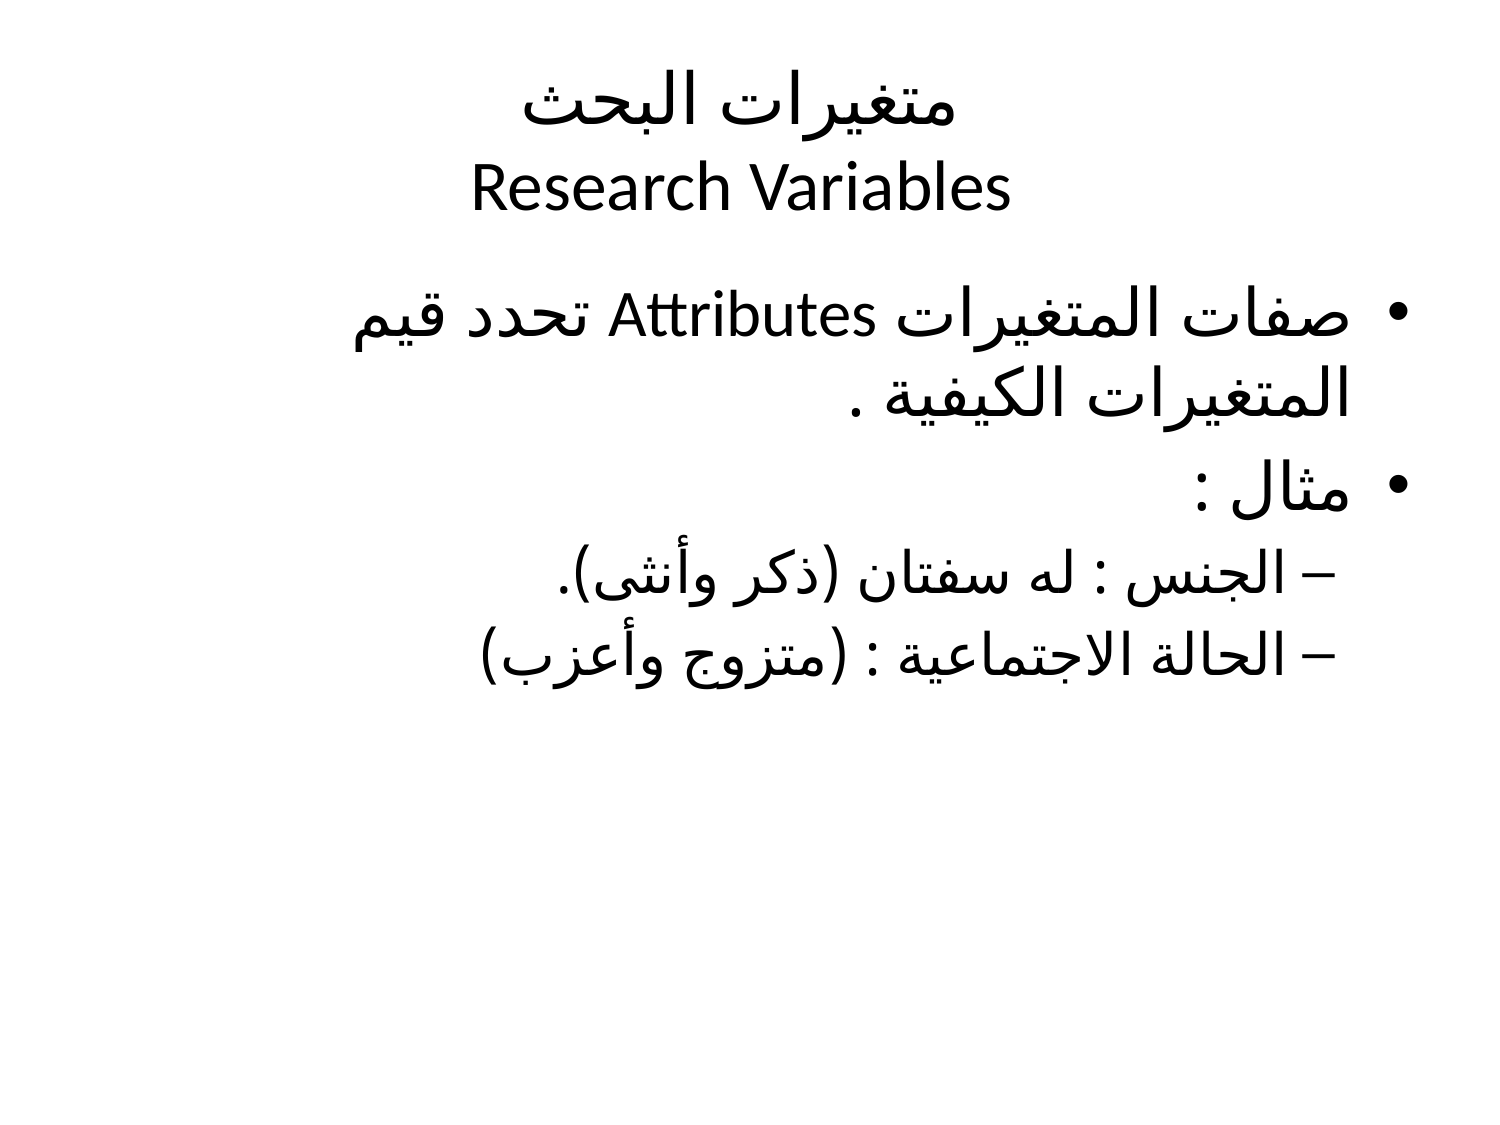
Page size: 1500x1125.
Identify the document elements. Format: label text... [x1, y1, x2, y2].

title متغيرات البحث Research Variables [75, 45, 1425, 233]
list صفات المتغيرات Attributes تحدد قيم المتغيرات الكيفية . مثال : الجنس : له سفتان (ذكر وأنثى). الحالة الاجتماعية : (متزوج وأعزب) [75, 262, 1425, 1005]
